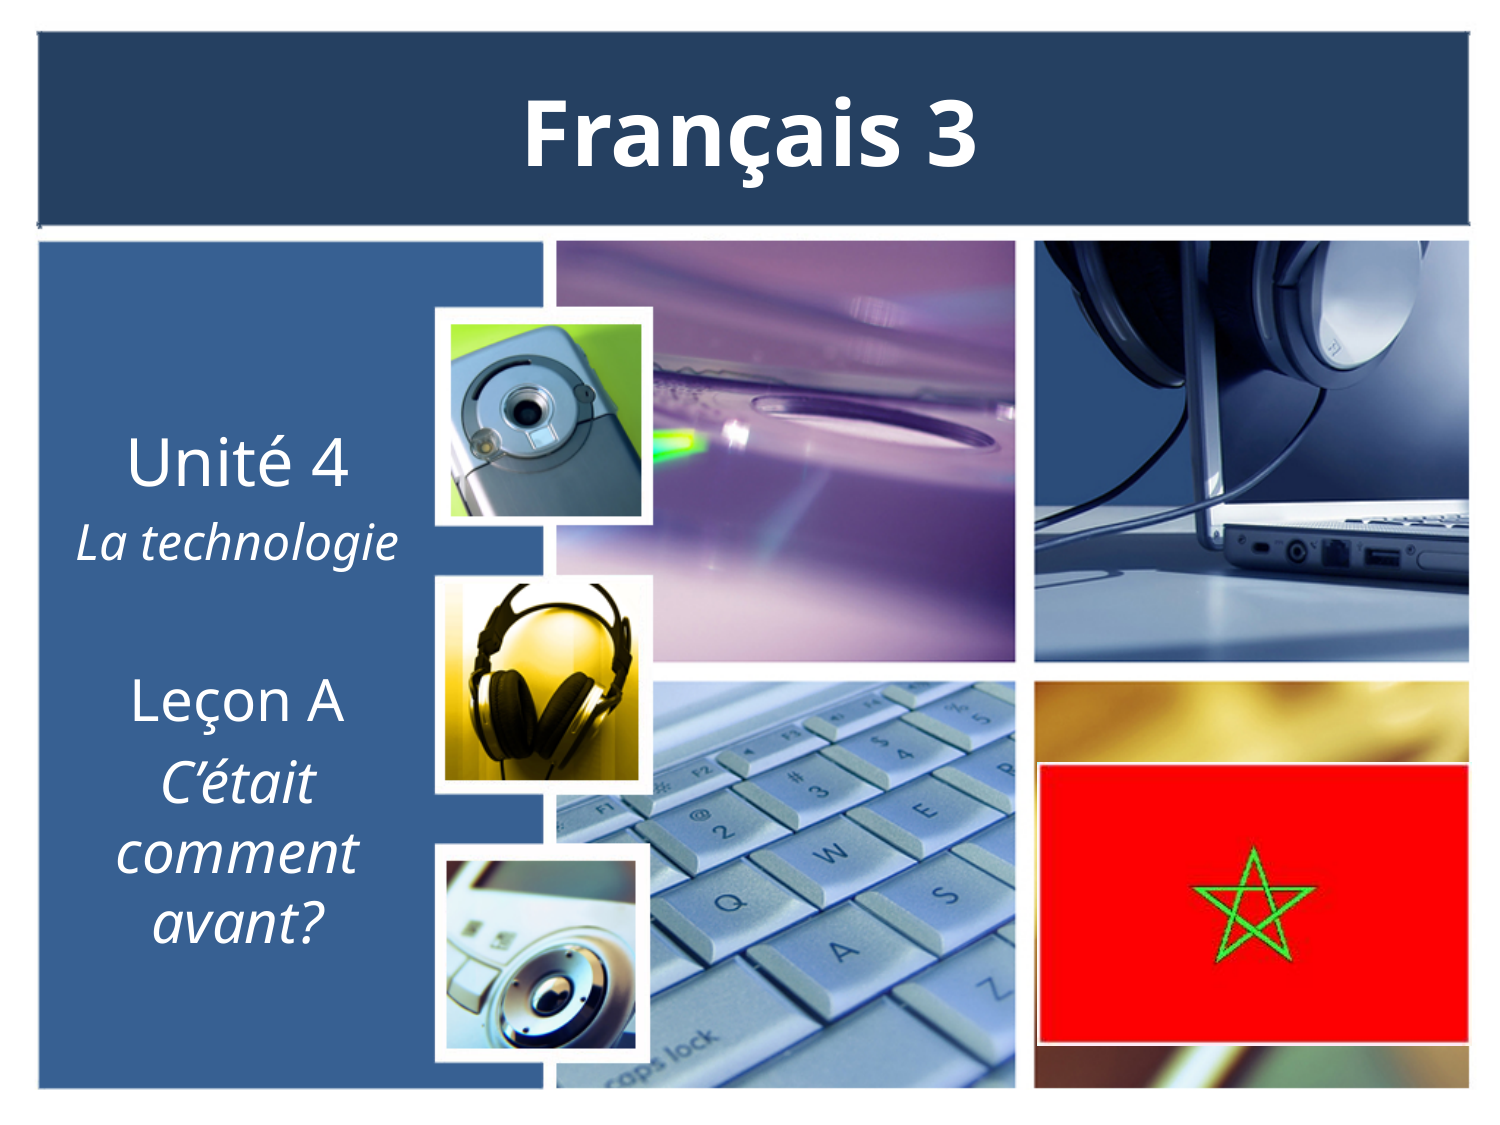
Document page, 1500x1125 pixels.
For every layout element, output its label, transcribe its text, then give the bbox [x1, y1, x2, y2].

title Français 3 [37, 34, 1463, 225]
picture [0, 0, 1500, 1125]
subtitle Unité 4 La technologie Leçon A C’était comment avant? [37, 312, 438, 1063]
